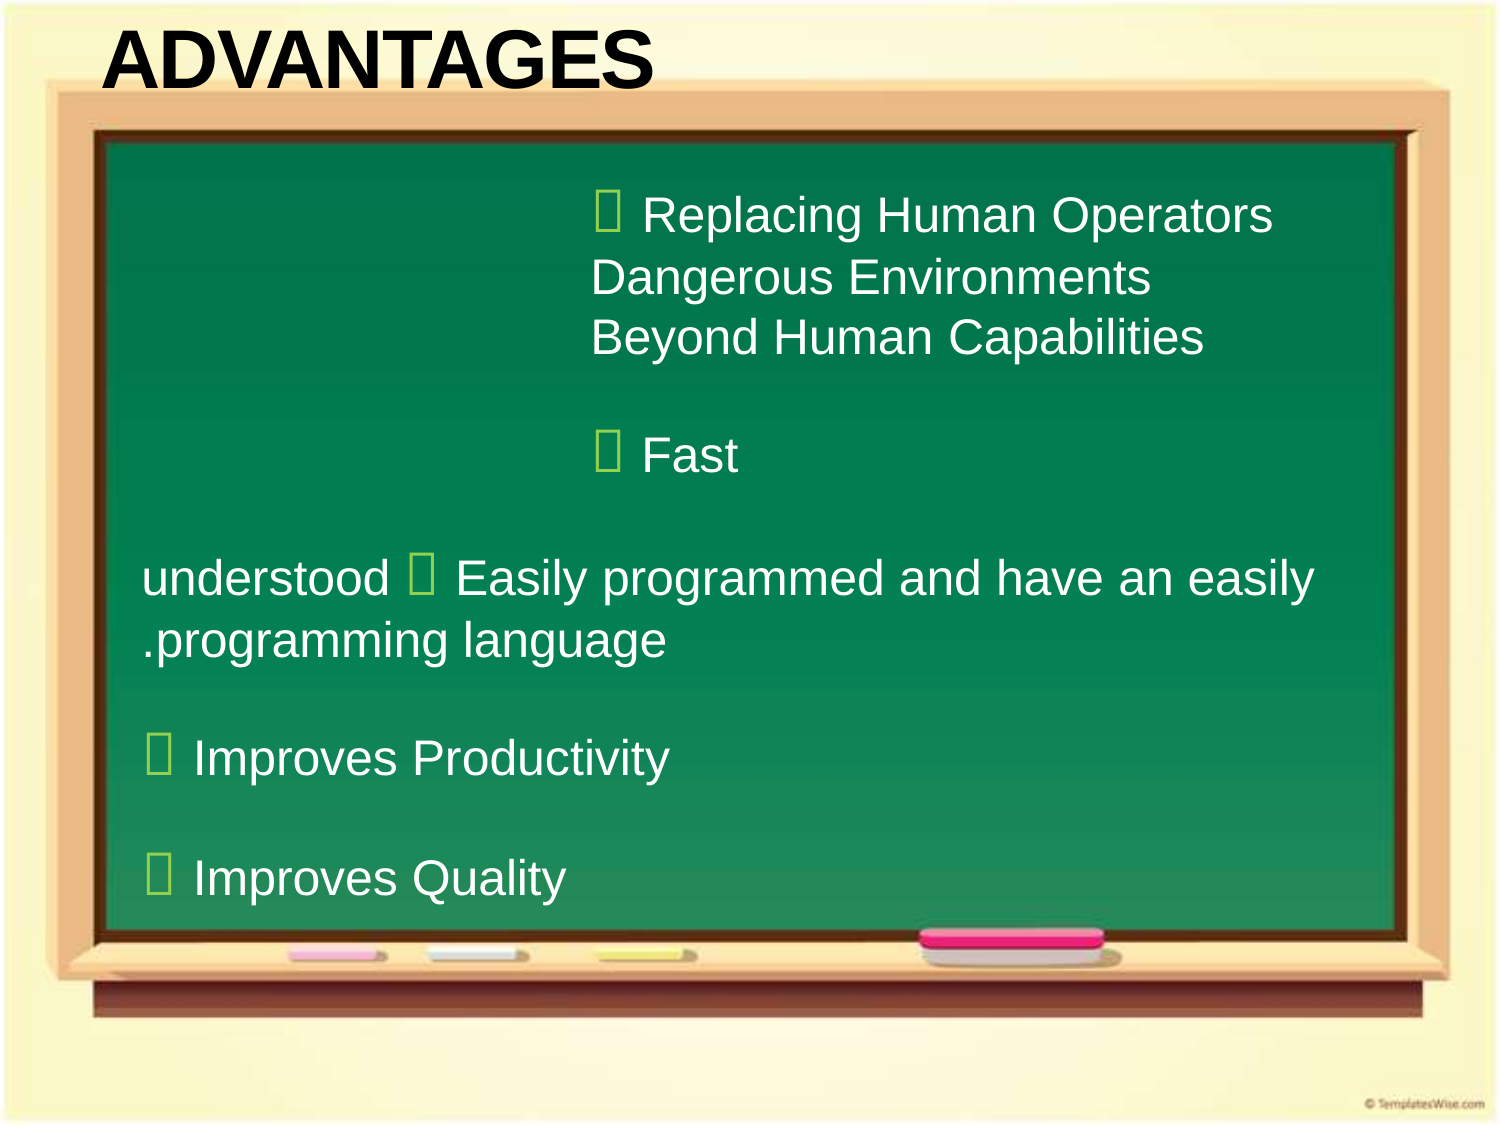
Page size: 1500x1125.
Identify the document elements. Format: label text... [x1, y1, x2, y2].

list  Replacing Human Operators Dangerous Environments Beyond Human Capabilities  Fast  Easily programmed and have an easily understood programming language.  Improves Productivity  Improves Quality [140, 170, 1360, 908]
title ADVANTAGES [100, 3, 675, 194]
picture [0, 0, 1500, 1125]
